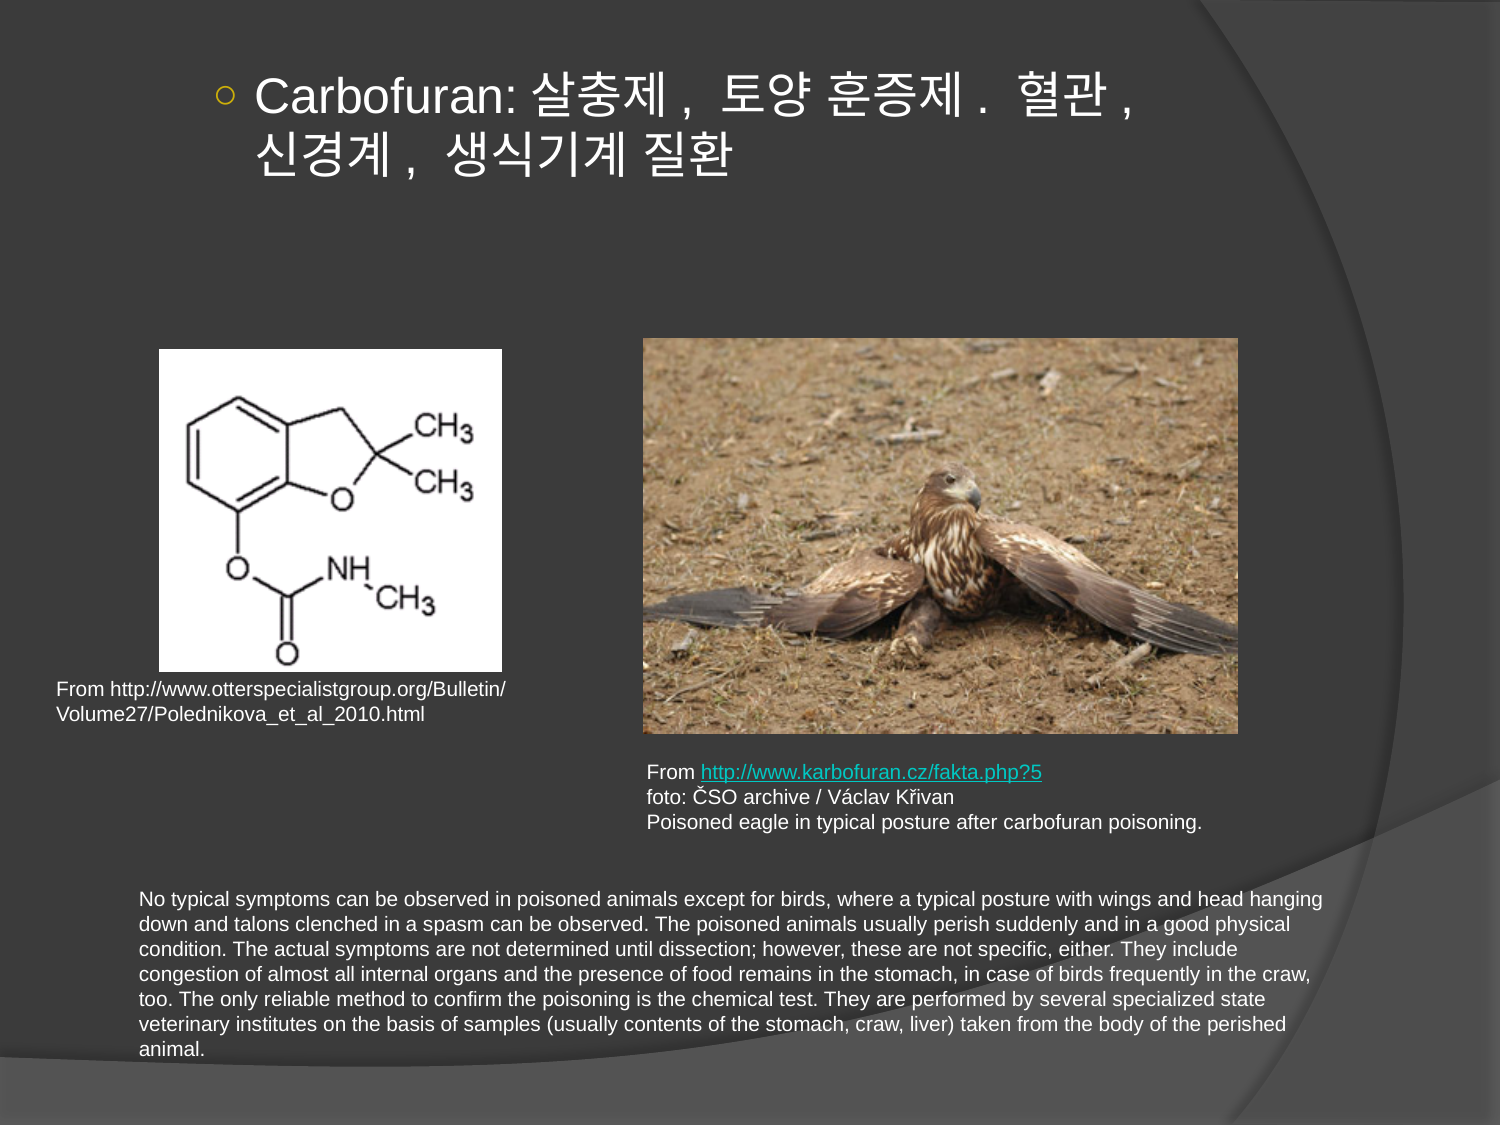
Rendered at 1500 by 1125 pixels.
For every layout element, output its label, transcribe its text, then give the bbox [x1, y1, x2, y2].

picture [159, 349, 502, 672]
text_box From http://www.karbofuran.cz/fakta.php?5 foto: ČSO archive / Václav Křivan Poisoned eagle in typical posture after carbofuran poisoning. [631, 751, 1441, 842]
text_box No typical symptoms can be observed in poisoned animals except for birds, where a typical posture with wings and head hanging down and talons clenched in a spasm can be observed. The poisoned animals usually perish suddenly and in a good physical condition. The actual symptoms are not determined until dissection; however, these are not specific, either. They include congestion of almost all internal organs and the presence of food remains in the stomach, in case of birds frequently in the craw, too. The only reliable method to confirm the poisoning is the chemical test. They are performed by several specialized state veterinary institutes on the basis of samples (usually contents of the stomach, craw, liver) taken from the body of the perished animal. [123, 878, 1341, 1069]
text_box From http://www.otterspecialistgroup.org/Bulletin/Volume27/Polednikova_et_al_2010.html [41, 668, 573, 734]
list Carbofuran:살충제, 토양 훈증제. 혈관, 신경계, 생식기계 질환 [75, 56, 1300, 799]
picture [643, 337, 1238, 734]
